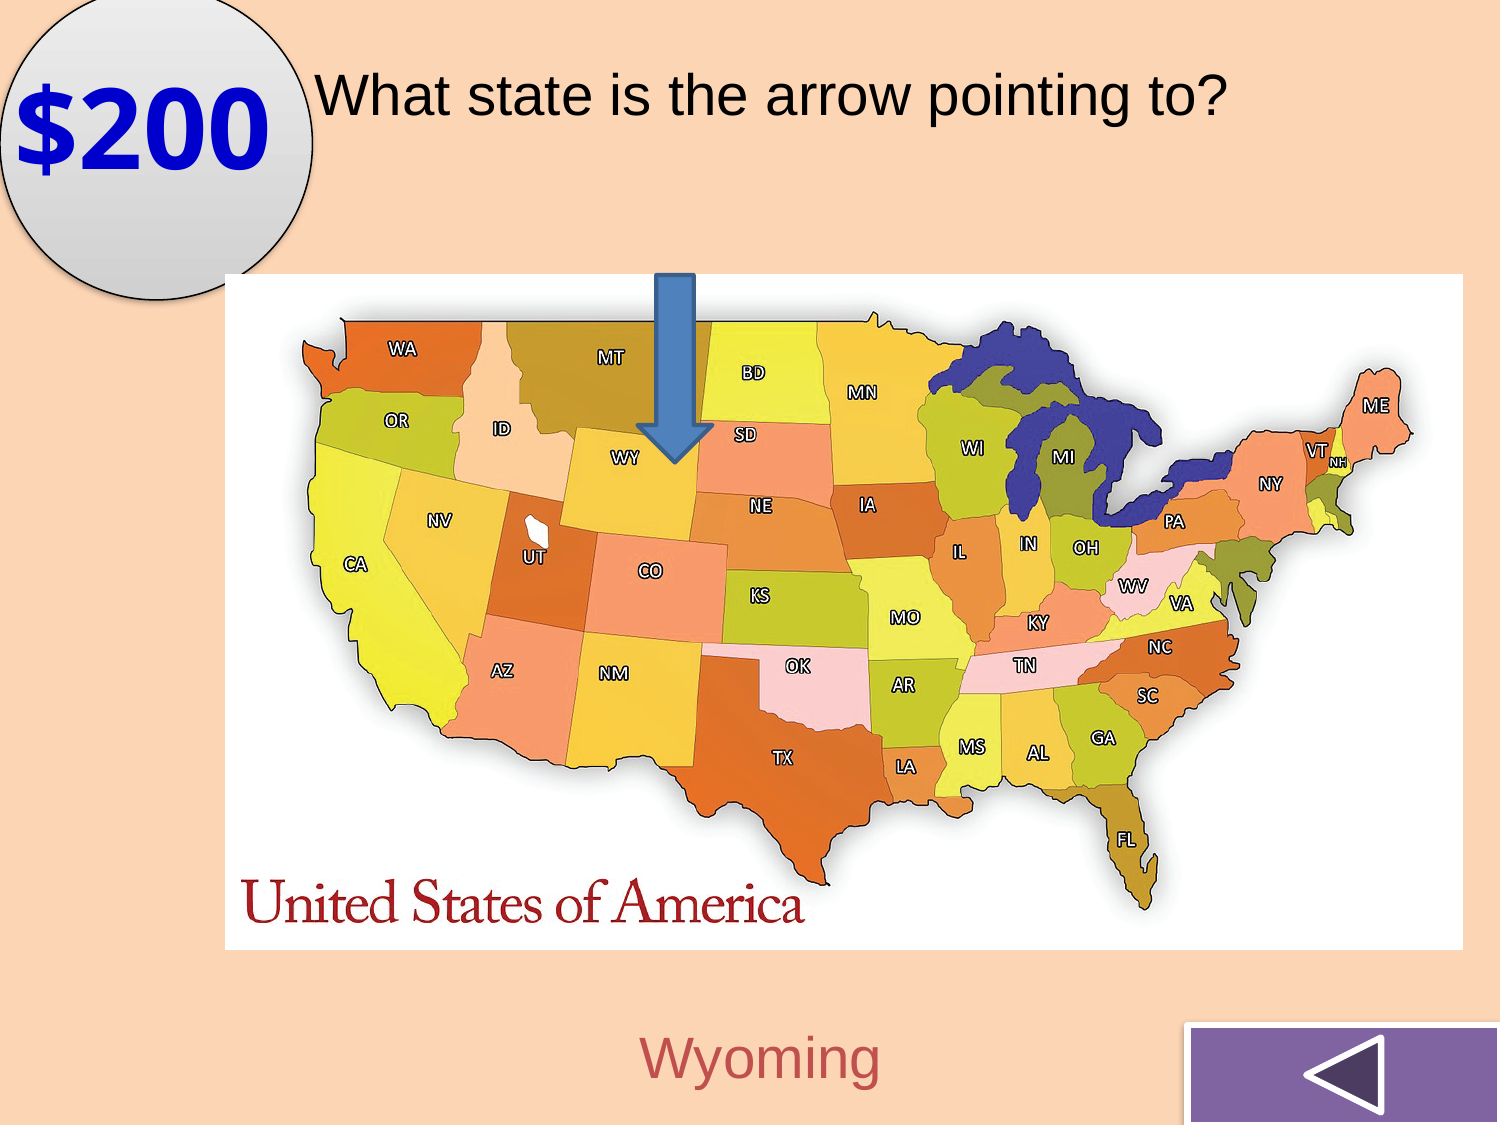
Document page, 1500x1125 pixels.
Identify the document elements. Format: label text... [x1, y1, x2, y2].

text_box [30, 0, 282, 49]
text_box $200 [0, 49, 1425, 200]
text_box Wyoming [624, 1012, 1013, 1098]
text_box [9, 200, 303, 301]
picture [224, 274, 1463, 951]
text_box [1184, 1022, 1500, 1125]
